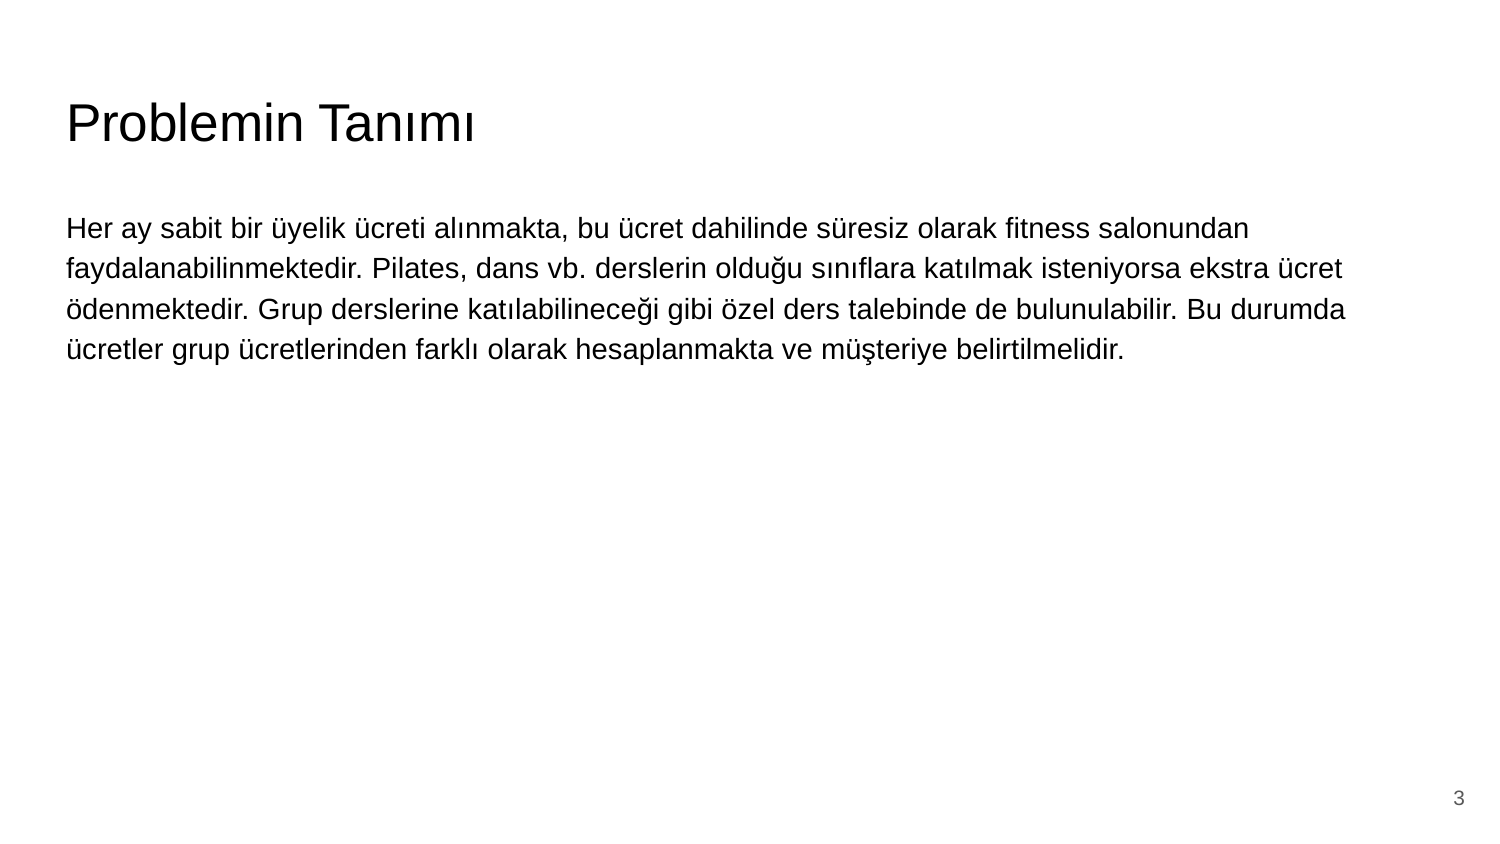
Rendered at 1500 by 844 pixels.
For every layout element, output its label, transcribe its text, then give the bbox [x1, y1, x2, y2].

list Her ay sabit bir üyelik ücreti alınmakta, bu ücret dahilinde süresiz olarak fitness salonundan faydalanabilinmektedir. Pilates, dans vb. derslerin olduğu sınıflara katılmak isteniyorsa ekstra ücret ödenmektedir. Grup derslerine katılabilineceği gibi özel ders talebinde de bulunulabilir. Bu durumda ücretler grup ücretlerinden farklı olarak hesaplanmakta ve müşteriye belirtilmelidir. [51, 189, 1449, 750]
title Problemin Tanımı [51, 72, 1449, 167]
slide_number 3 [1389, 764, 1480, 830]
